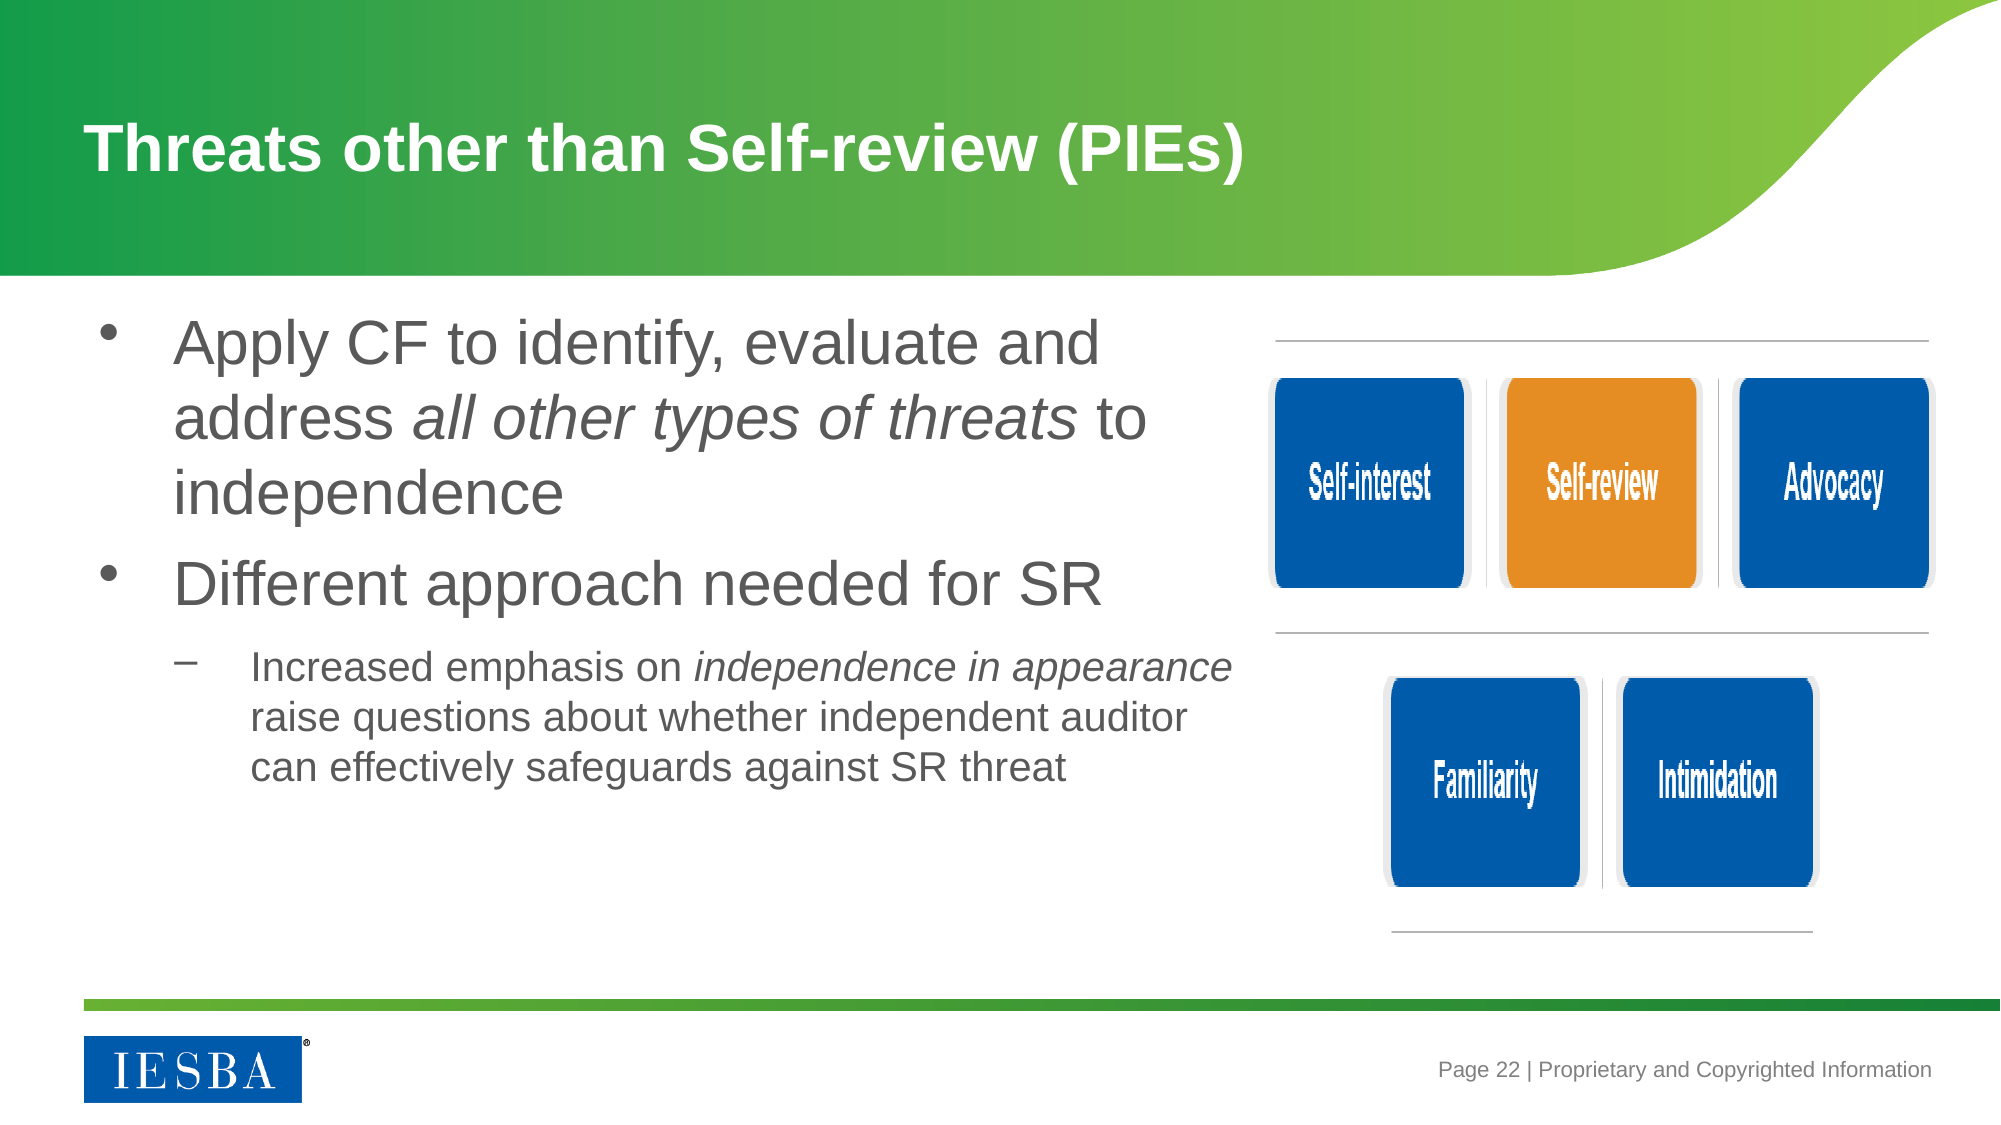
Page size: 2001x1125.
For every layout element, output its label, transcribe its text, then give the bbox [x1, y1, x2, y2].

title Threats other than Self-review (PIEs) [83, 101, 1734, 189]
picture [84, 1036, 310, 1103]
picture [0, 0, 2000, 276]
picture [1258, 294, 1951, 987]
list Apply CF to identify, evaluate and address all other types of threats to independence Different approach needed for SR Increased emphasis on independence in appearance raise questions about whether independent auditor can effectively safeguards against SR threat [83, 294, 1256, 965]
